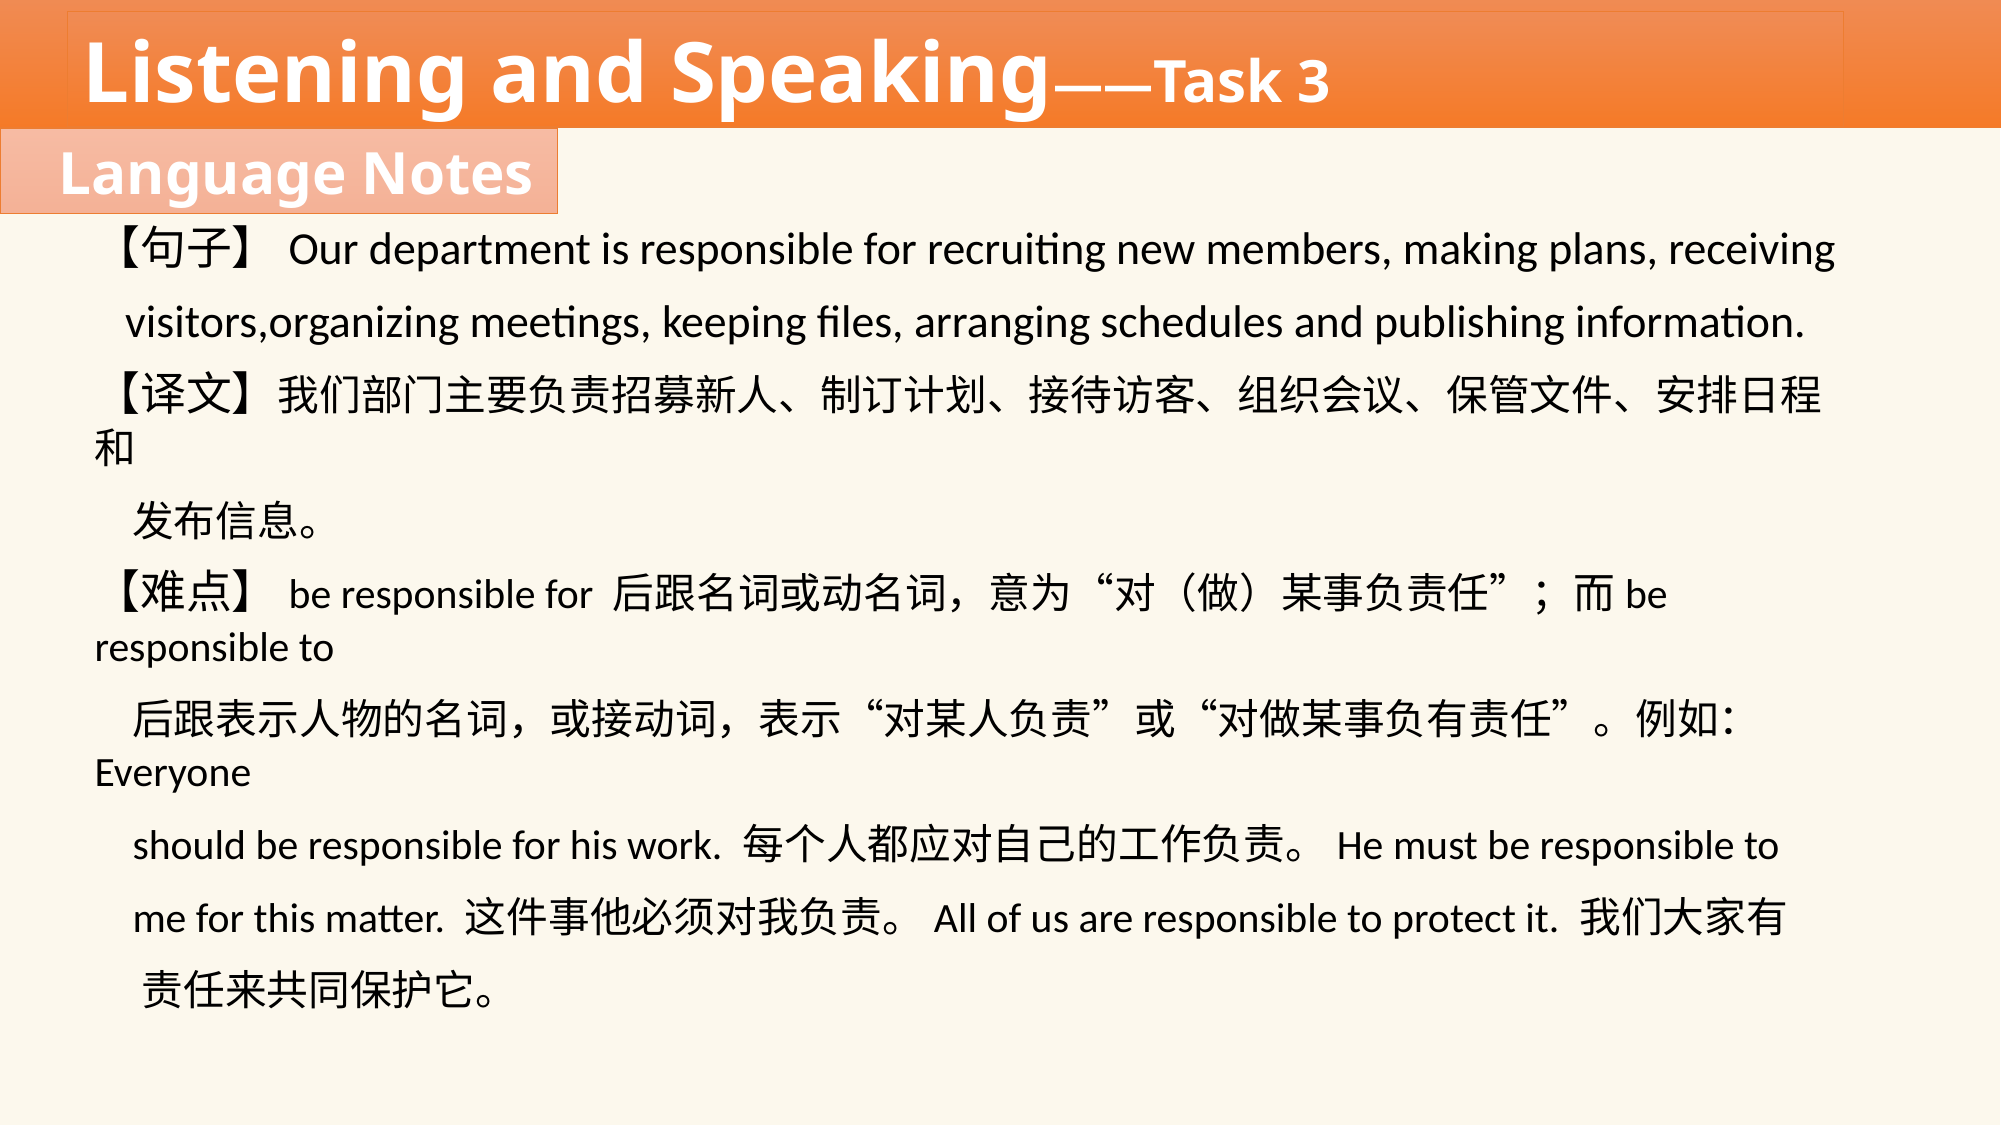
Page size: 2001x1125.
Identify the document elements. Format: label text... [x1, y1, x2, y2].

list 【句子】Our department is responsible for recruiting new members, making plans, receiving visitors,organizing meetings, keeping files, arranging schedules and publishing information. 【译文】我们部门主要负责招募新人、制订计划、接待访客、组织会议、保管文件、安排日程和 发布信息。 【难点】be responsible for 后跟名词或动名词，意为“对（做）某事负责任”；而be responsible to 后跟表示人物的名词，或接动词，表示“对某人负责”或“对做某事负有责任”。例如：Everyone should be responsible for his work. 每个人都应对自己的工作负责。He must be responsible to me for this matter. 这件事他必须对我负责。All of us are responsible to protect it. 我们大家有 责任来共同保护它。 [79, 214, 1877, 1094]
text_box Language Notes [0, 128, 558, 214]
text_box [0, 0, 2000, 128]
